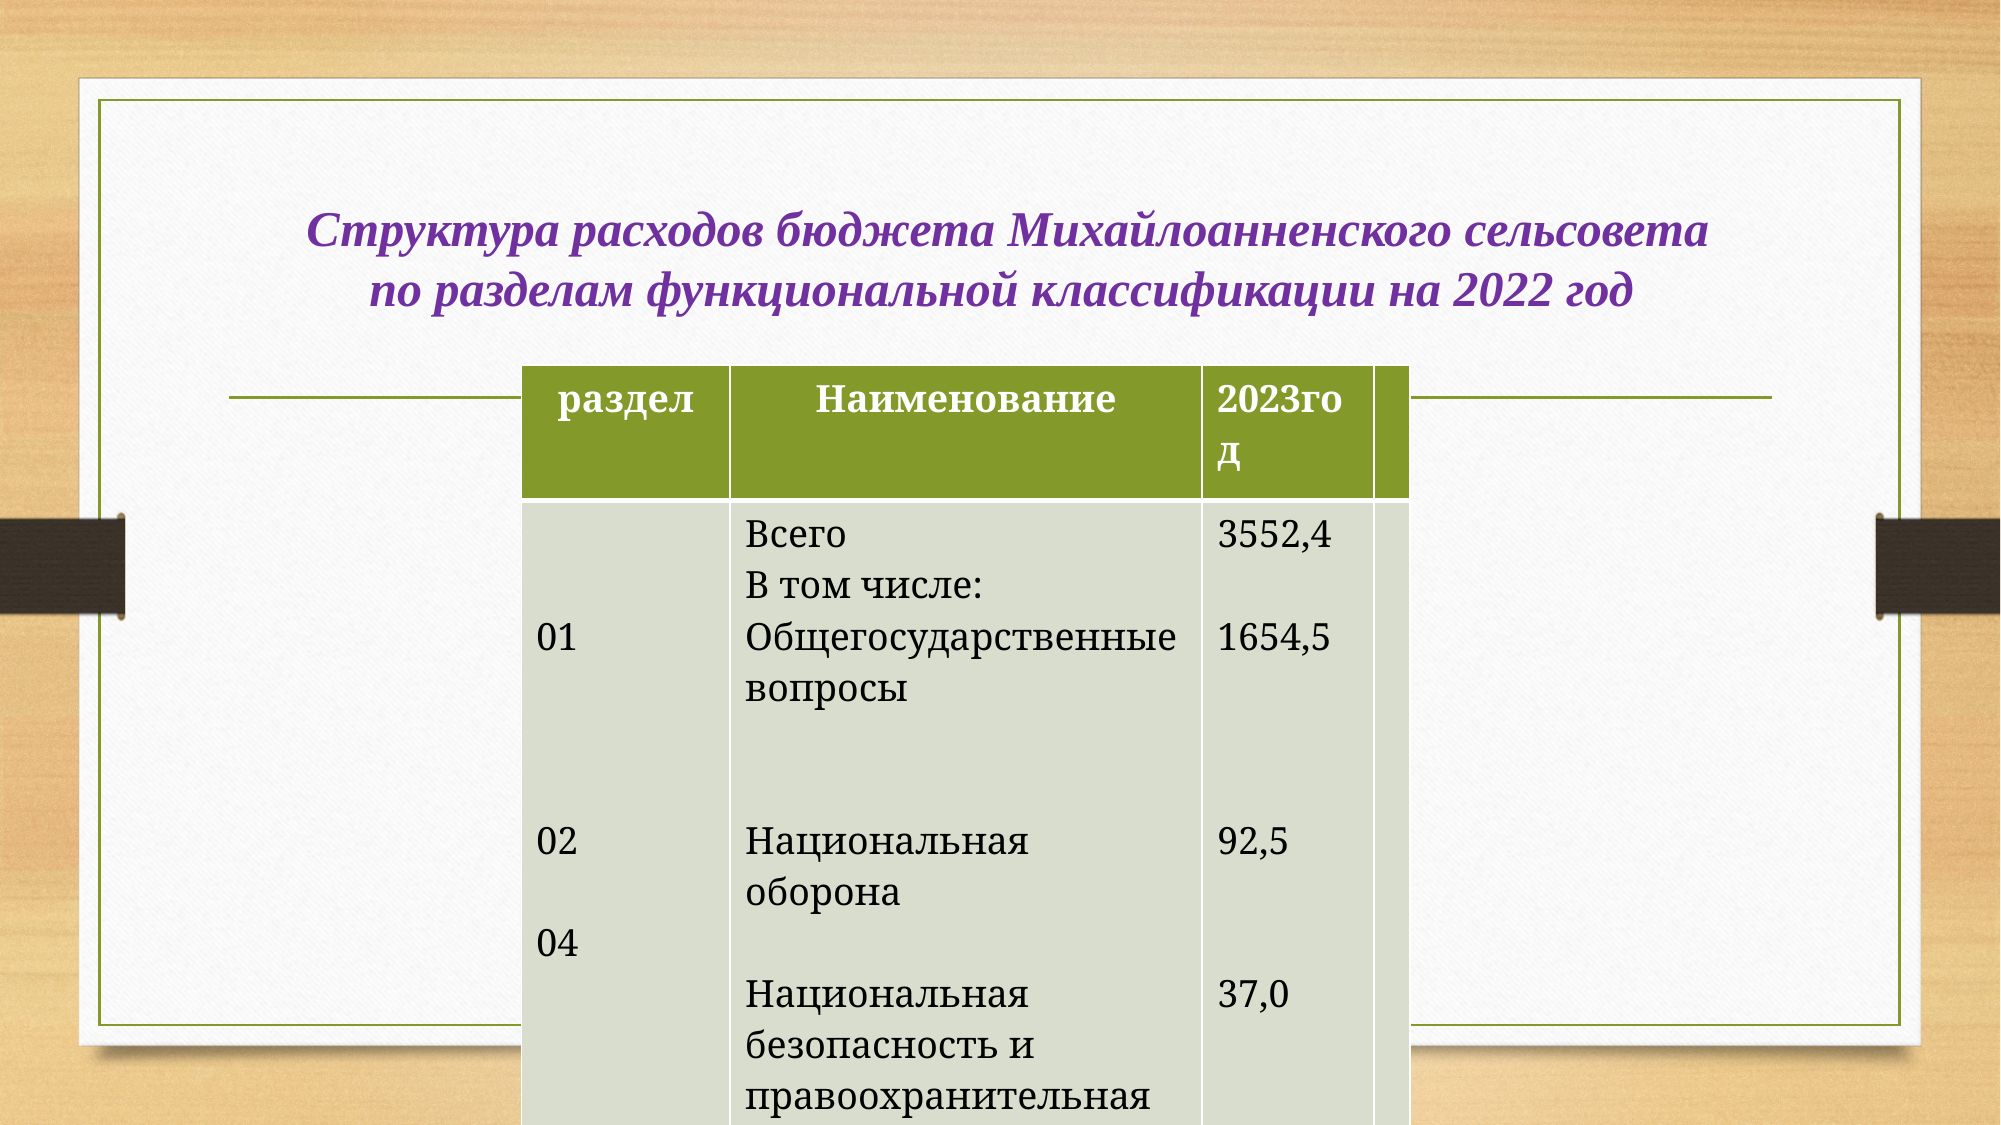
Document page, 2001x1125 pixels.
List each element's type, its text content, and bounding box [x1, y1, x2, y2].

table_cell Всего В том числе: Общегосударственные вопросы Национальная оборона Национальная безопасность и правоохранительная деятельность Культура, Кинематография [731, 503, 1201, 1125]
table_cell [1375, 503, 1409, 1125]
table_header [1375, 366, 1409, 498]
table_cell 01 02 04 08 [522, 503, 729, 1125]
picture [0, 0, 2001, 1125]
table_cell 3552,4 1654,5 92,5 37,0 1175,1 [1203, 503, 1373, 1125]
title Структура расходов бюджета Михайлоанненского сельсовета по разделам функциональной классификации на 2022 год [232, 250, 1783, 383]
table_header 2023год [1203, 366, 1373, 498]
table_header Наименование [731, 366, 1201, 498]
table_header раздел [522, 366, 729, 498]
